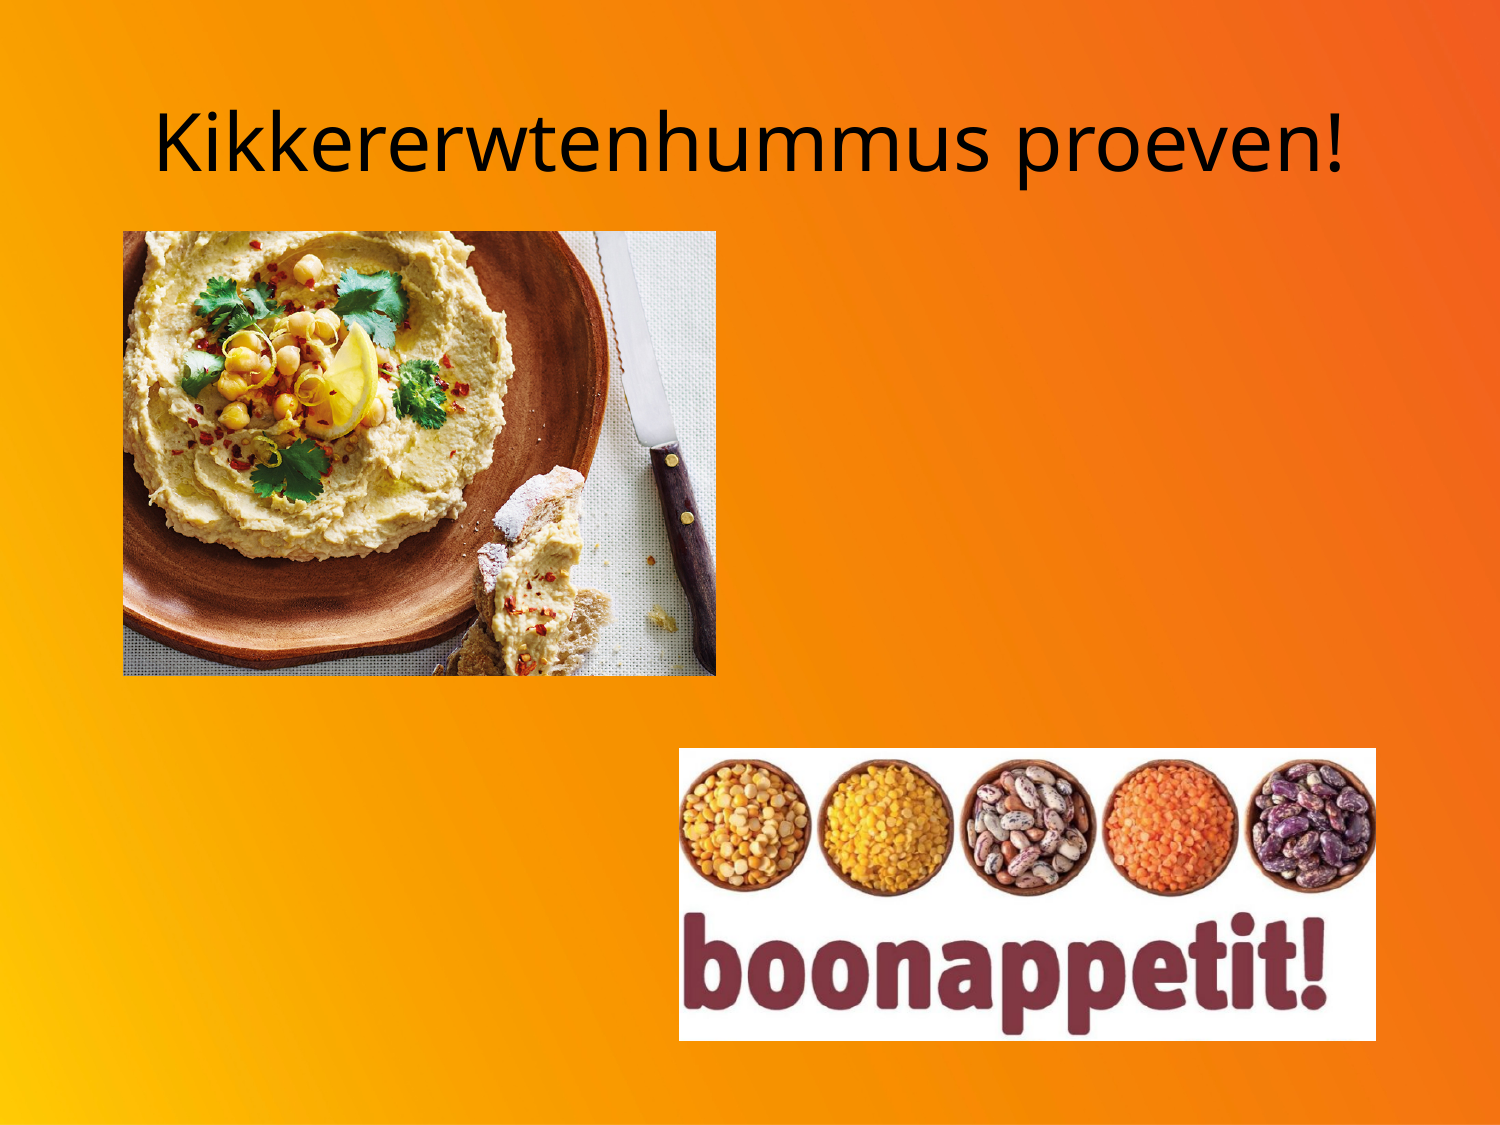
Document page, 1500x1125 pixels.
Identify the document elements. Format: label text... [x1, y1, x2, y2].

picture [0, 0, 1500, 1125]
title Kikkererwtenhummus proeven! [75, 45, 1425, 233]
